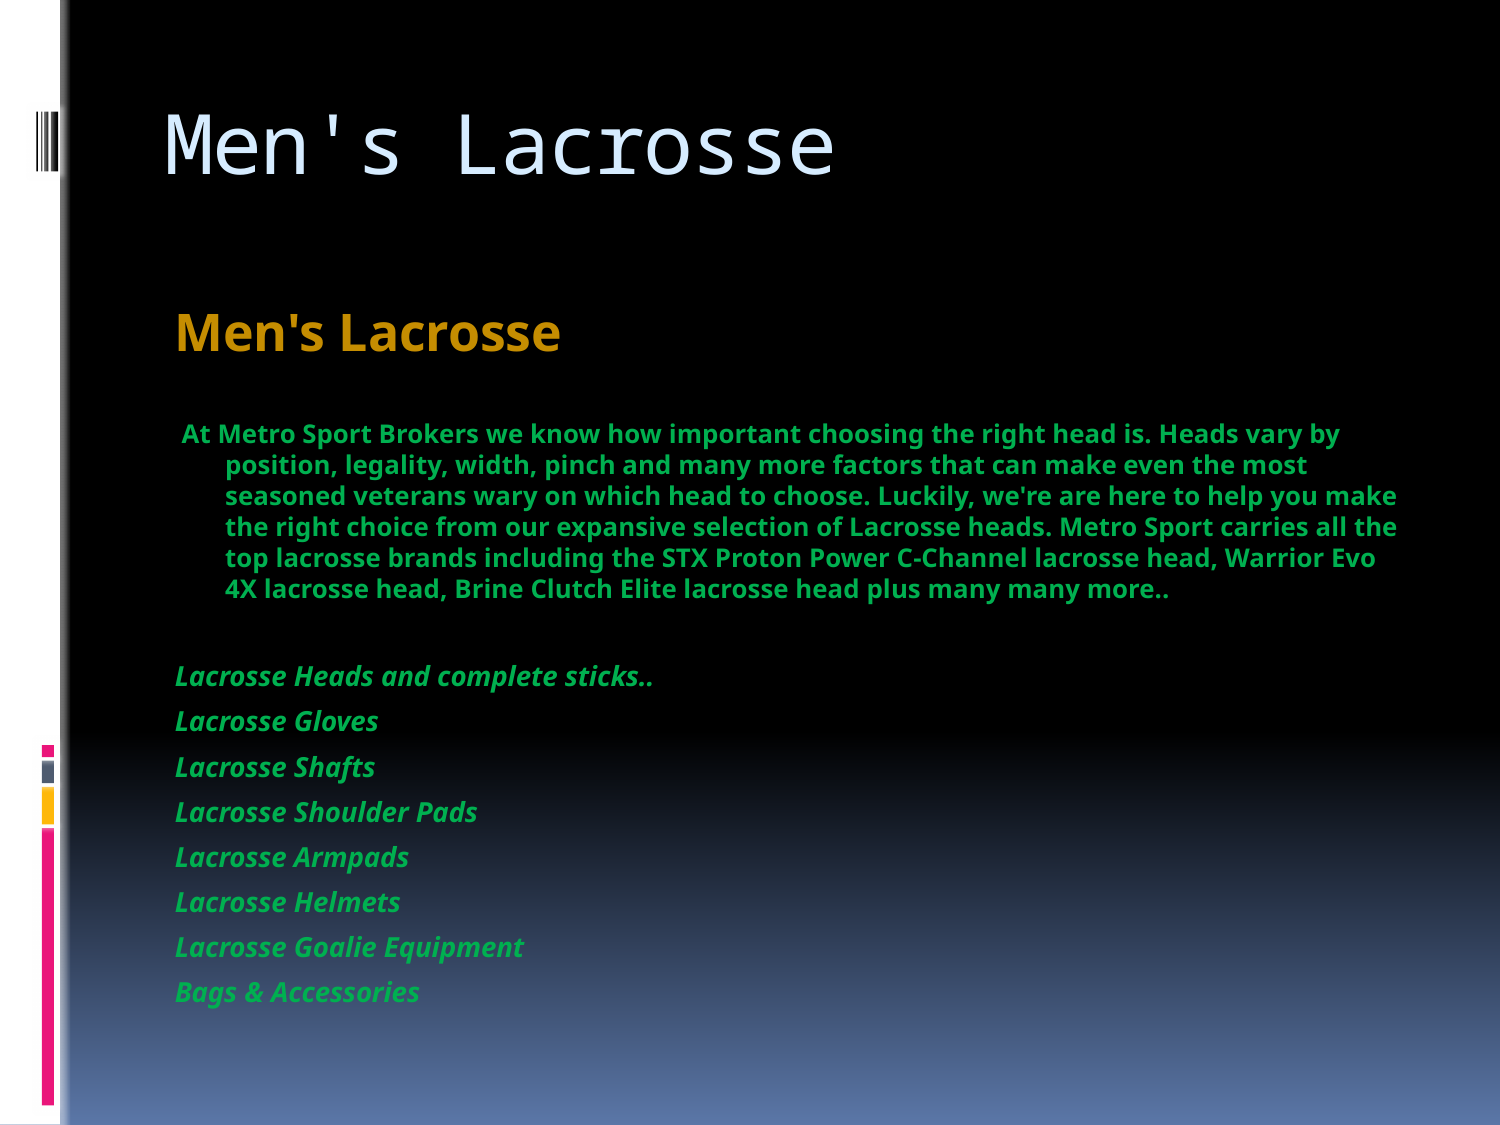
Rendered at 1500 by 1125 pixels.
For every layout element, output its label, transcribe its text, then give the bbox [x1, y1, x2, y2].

title Men's Lacrosse [150, 83, 1425, 234]
list Men's Lacrosse At Metro Sport Brokers we know how important choosing the right head is. Heads vary by position, legality, width, pinch and many more factors that can make even the most seasoned veterans wary on which head to choose. Luckily, we're are here to help you make the right choice from our expansive selection of Lacrosse heads. Metro Sport carries all the top lacrosse brands including the STX Proton Power C-Channel lacrosse head, Warrior Evo 4X lacrosse head, Brine Clutch Elite lacrosse head plus many many more.. Lacrosse Heads and complete sticks.. Lacrosse Gloves Lacrosse Shafts Lacrosse Shoulder Pads Lacrosse Armpads Lacrosse Helmets Lacrosse Goalie Equipment Bags & Accessories [150, 292, 1425, 1043]
